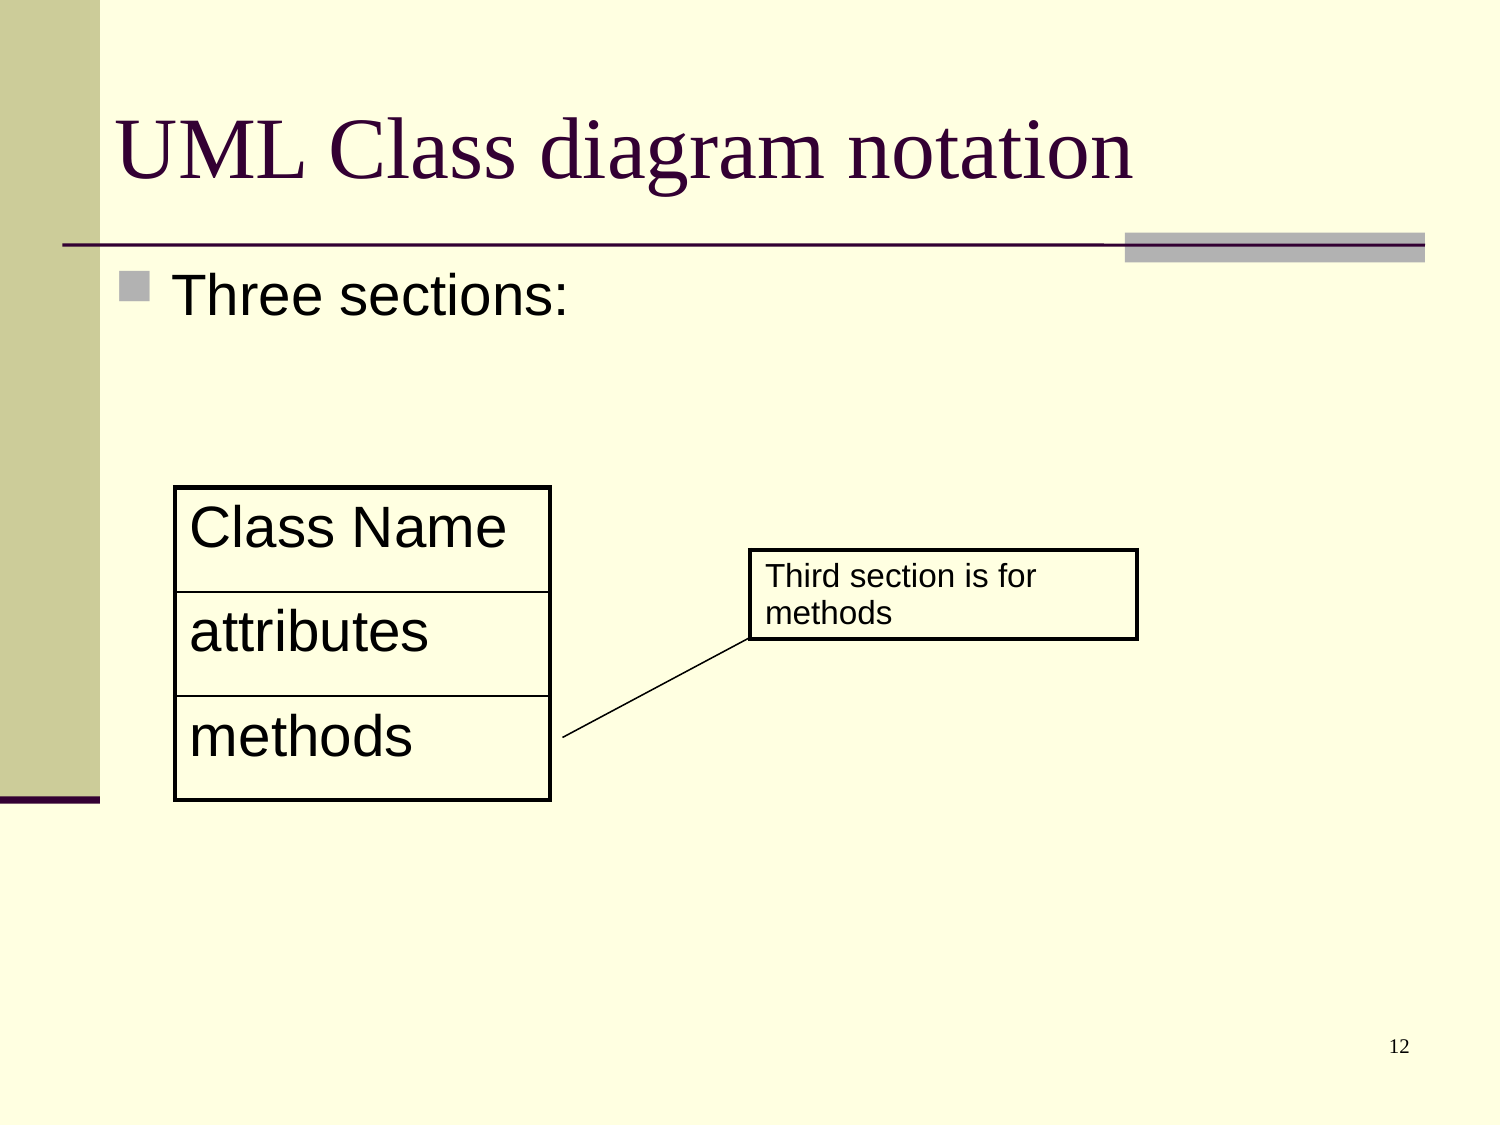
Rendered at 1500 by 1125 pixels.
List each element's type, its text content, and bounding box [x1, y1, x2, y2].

table_header Third section is for methods [752, 552, 1135, 637]
title UML Class diagram notation [99, 49, 1376, 238]
list Three sections: [99, 249, 1376, 994]
table_cell attributes [177, 593, 548, 695]
slide_number 12 [1112, 1024, 1426, 1101]
table_cell methods [177, 697, 548, 798]
table_header Class Name [177, 490, 548, 591]
